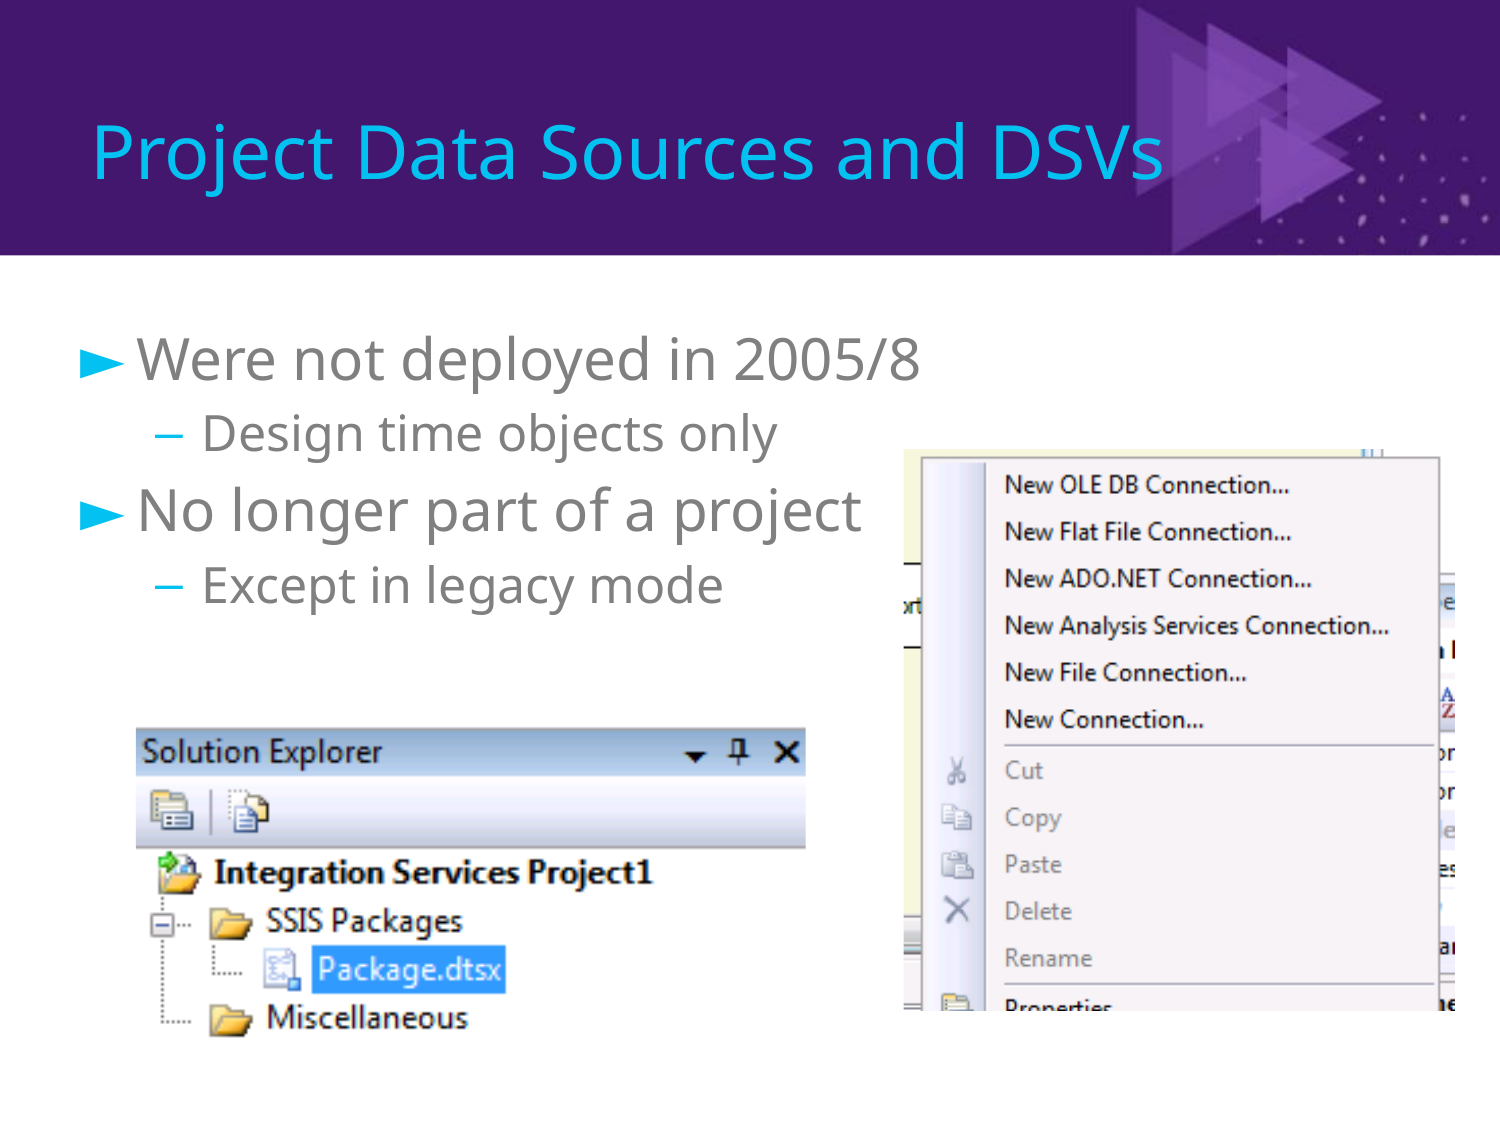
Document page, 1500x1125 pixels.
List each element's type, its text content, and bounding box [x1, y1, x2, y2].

picture [903, 448, 1456, 1011]
title Project Data Sources and DSVs [75, 56, 1425, 244]
list Were not deployed in 2005/8 Design time objects only No longer part of a project Except in legacy mode [64, 314, 1415, 946]
picture [0, 0, 1500, 255]
picture [135, 726, 806, 1068]
